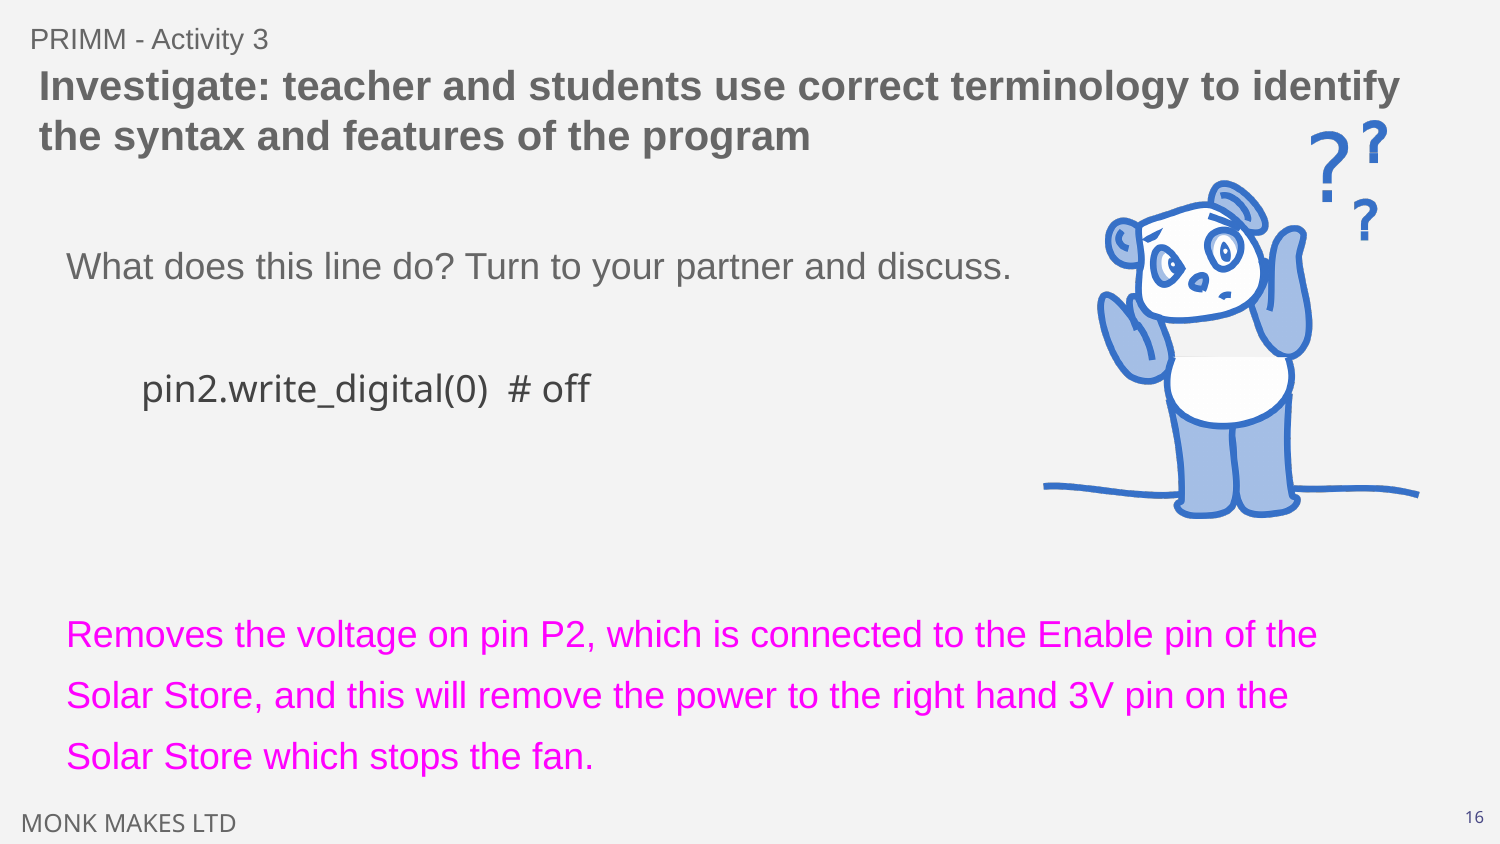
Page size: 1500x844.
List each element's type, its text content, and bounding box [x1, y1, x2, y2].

subtitle PRIMM - Activity 3 [14, 0, 1500, 52]
text_box What does this line do? Turn to your partner and discuss. pin2.write_digital(0) # off Removes the voltage on pin P2, which is connected to the Enable pin of the Solar Store, and this will remove the power to the right hand 3V pin on the Solar Store which stops the fan. [50, 211, 1398, 793]
slide_number ‹#› [1448, 792, 1500, 844]
picture [1039, 120, 1423, 520]
title Investigate: teacher and students use correct terminology to identify the syntax and features of the program [24, 52, 1422, 167]
